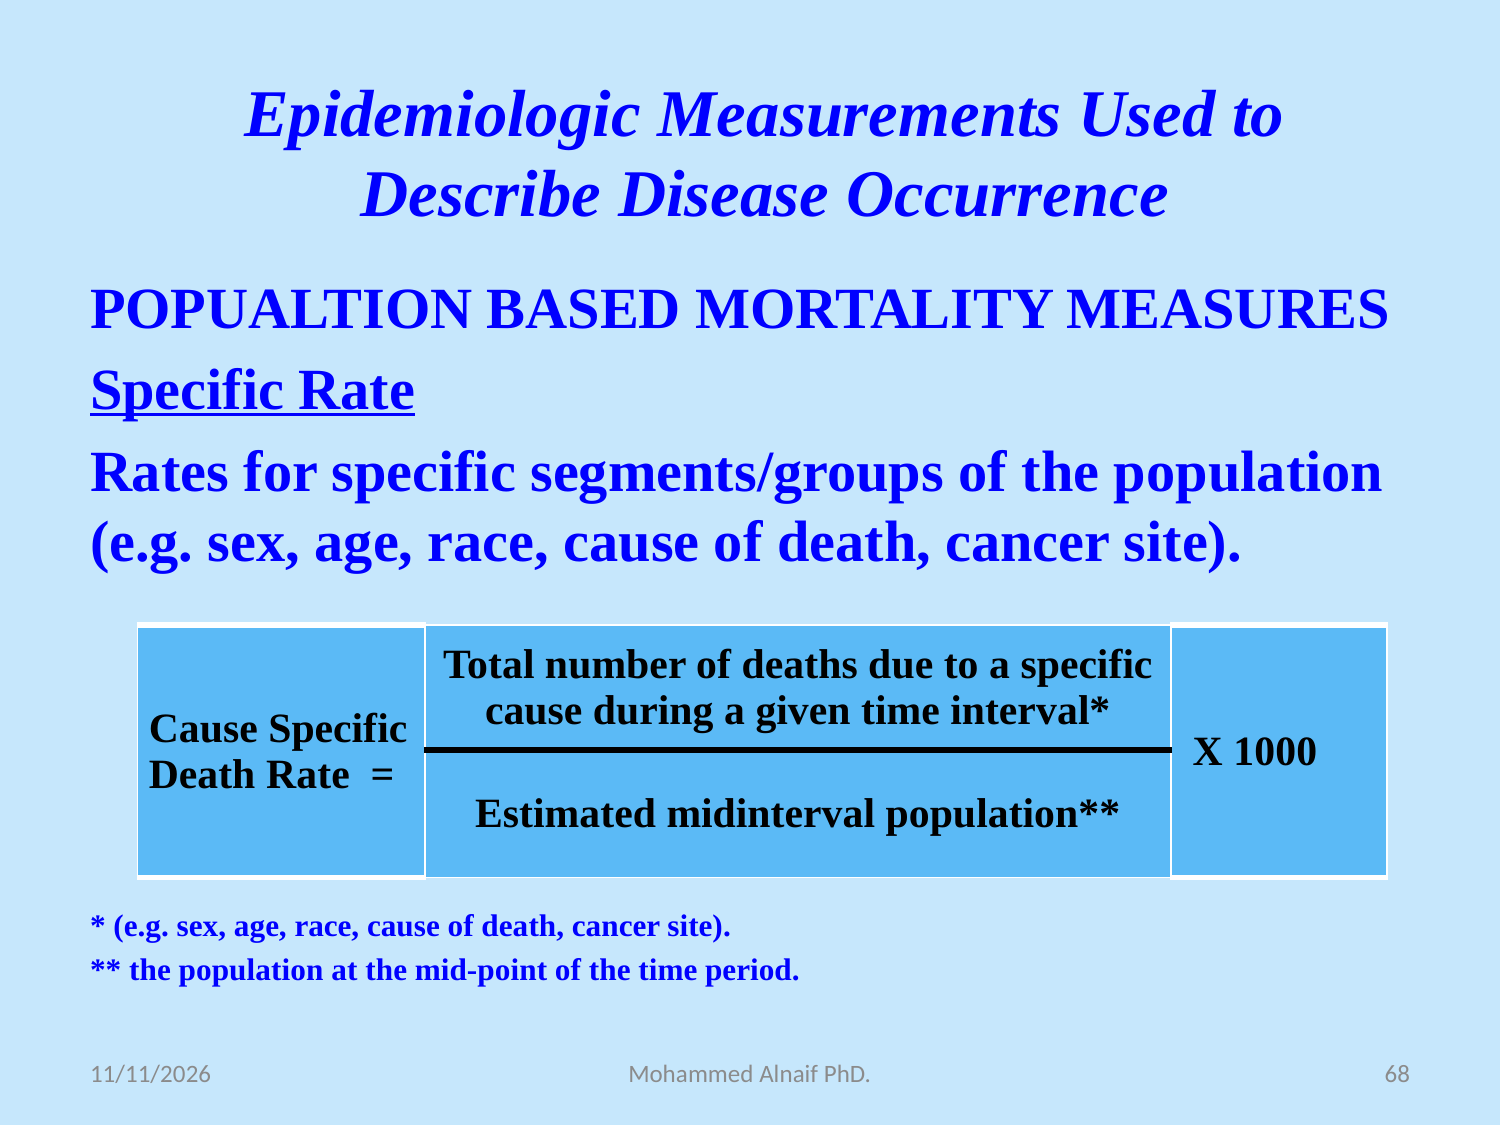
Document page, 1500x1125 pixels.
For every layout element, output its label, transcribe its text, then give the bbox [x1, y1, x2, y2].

slide_number 68 [1074, 1042, 1425, 1103]
title Epidemiologic Measurements Used to Describe Disease Occurrence [75, 50, 1425, 250]
subtitle POPUALTION BASED MORTALITY MEASURES Specific Rate Rates for specific segments/groups of the population (e.g. sex, age, race, cause of death, cancer site). * (e.g. sex, age, race, cause of death, cancer site). ** the population at the mid-point of the time period. [75, 262, 1450, 1013]
table_header Total number of deaths due to a specific cause during a given time interval* [426, 626, 1170, 747]
table_cell Estimated midinterval population** [426, 753, 1170, 877]
footer Mohammed Alnaif PhD. [512, 1042, 988, 1103]
table_header X 1000 [1172, 628, 1386, 875]
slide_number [75, 1042, 425, 1103]
table_header Cause Specific Death Rate = [138, 628, 424, 875]
